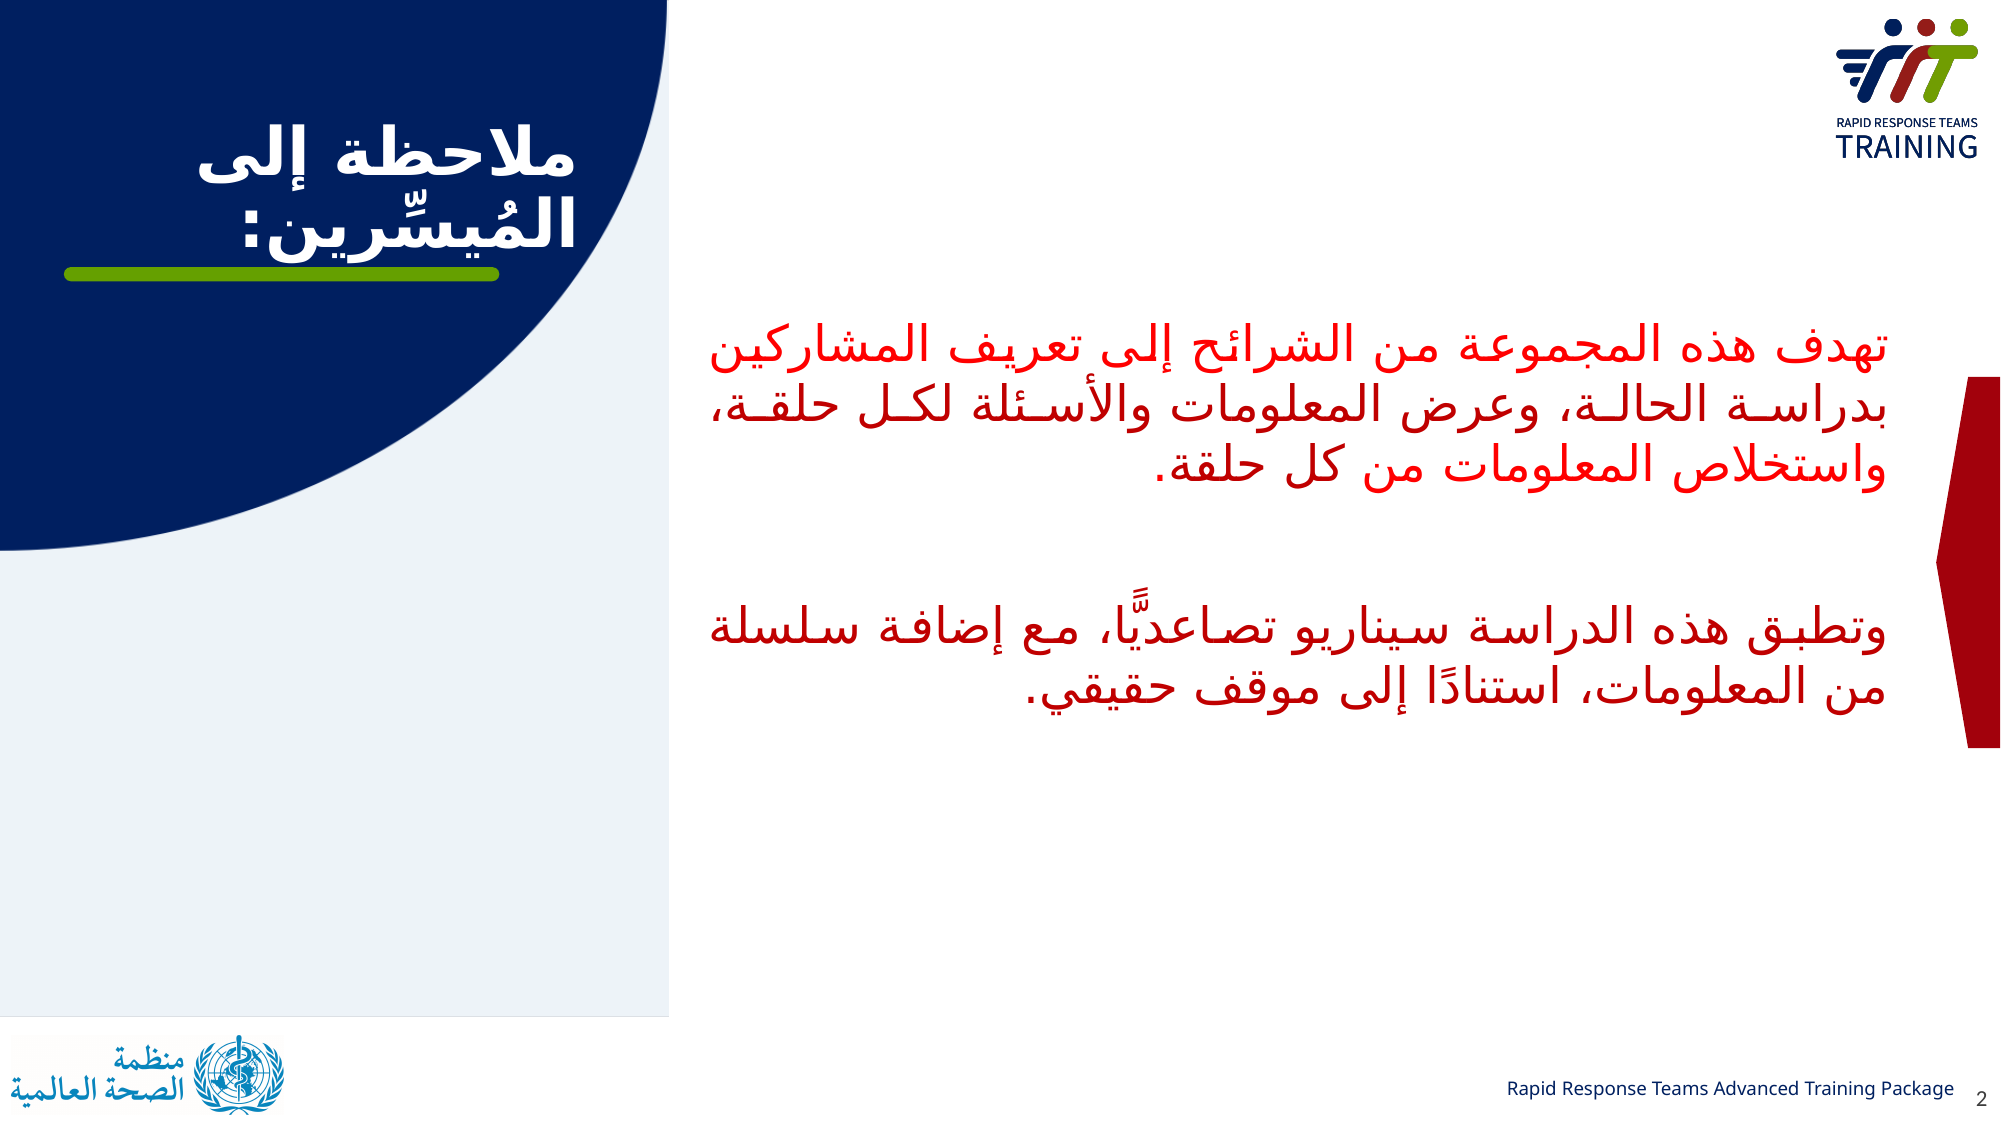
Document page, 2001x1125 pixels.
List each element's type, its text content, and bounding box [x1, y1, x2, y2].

list تهدف هذه المجموعة من الشرائح إلى تعريف المشاركين بدراسة الحالة، وعرض المعلومات والأسئلة لكل حلقة، واستخلاص المعلومات من كل حلقة. وتطبق هذه الدراسة سيناريو تصاعديًّا، مع إضافة سلسلة من المعلومات، استنادًا إلى موقف حقيقي. [700, 137, 1898, 1049]
picture [241, 1050, 247, 1059]
picture [11, 1035, 284, 1115]
picture [0, 0, 669, 1018]
picture [1835, 19, 1978, 167]
title ملاحظة إلى المُيسِّرين: [51, 95, 588, 285]
